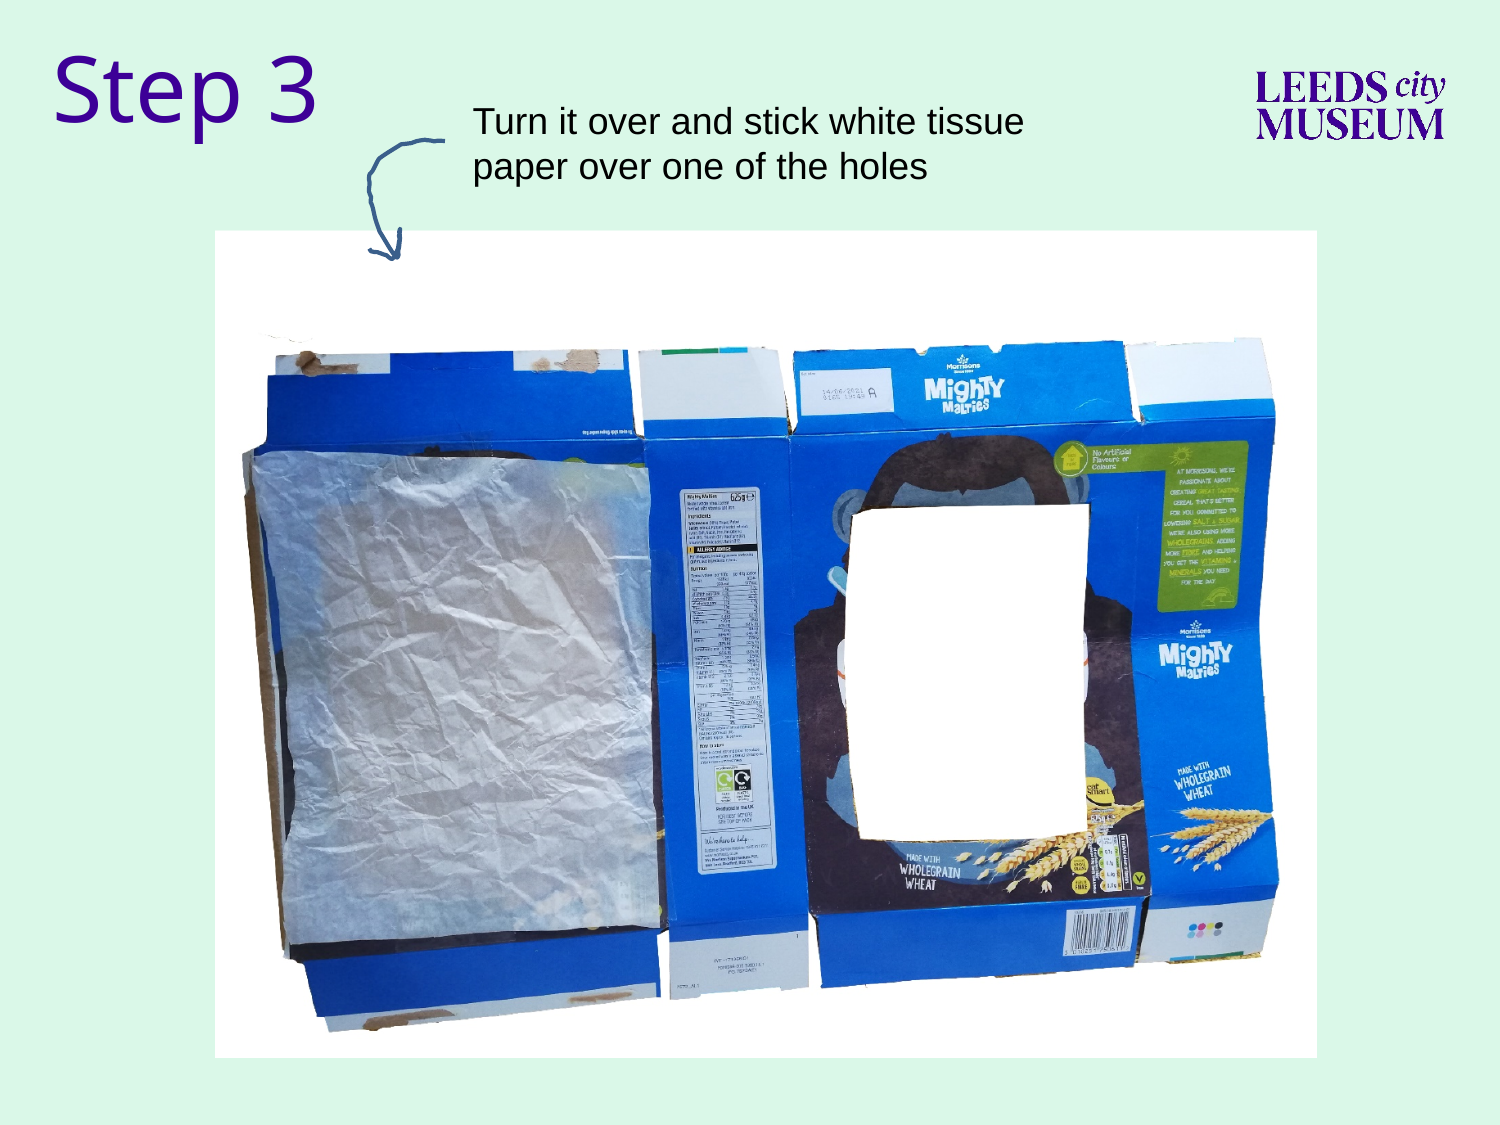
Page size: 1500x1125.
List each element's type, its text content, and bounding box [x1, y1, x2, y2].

picture [1222, 11, 1479, 199]
picture [216, 92, 1316, 1125]
title Step 3 [14, 23, 358, 166]
